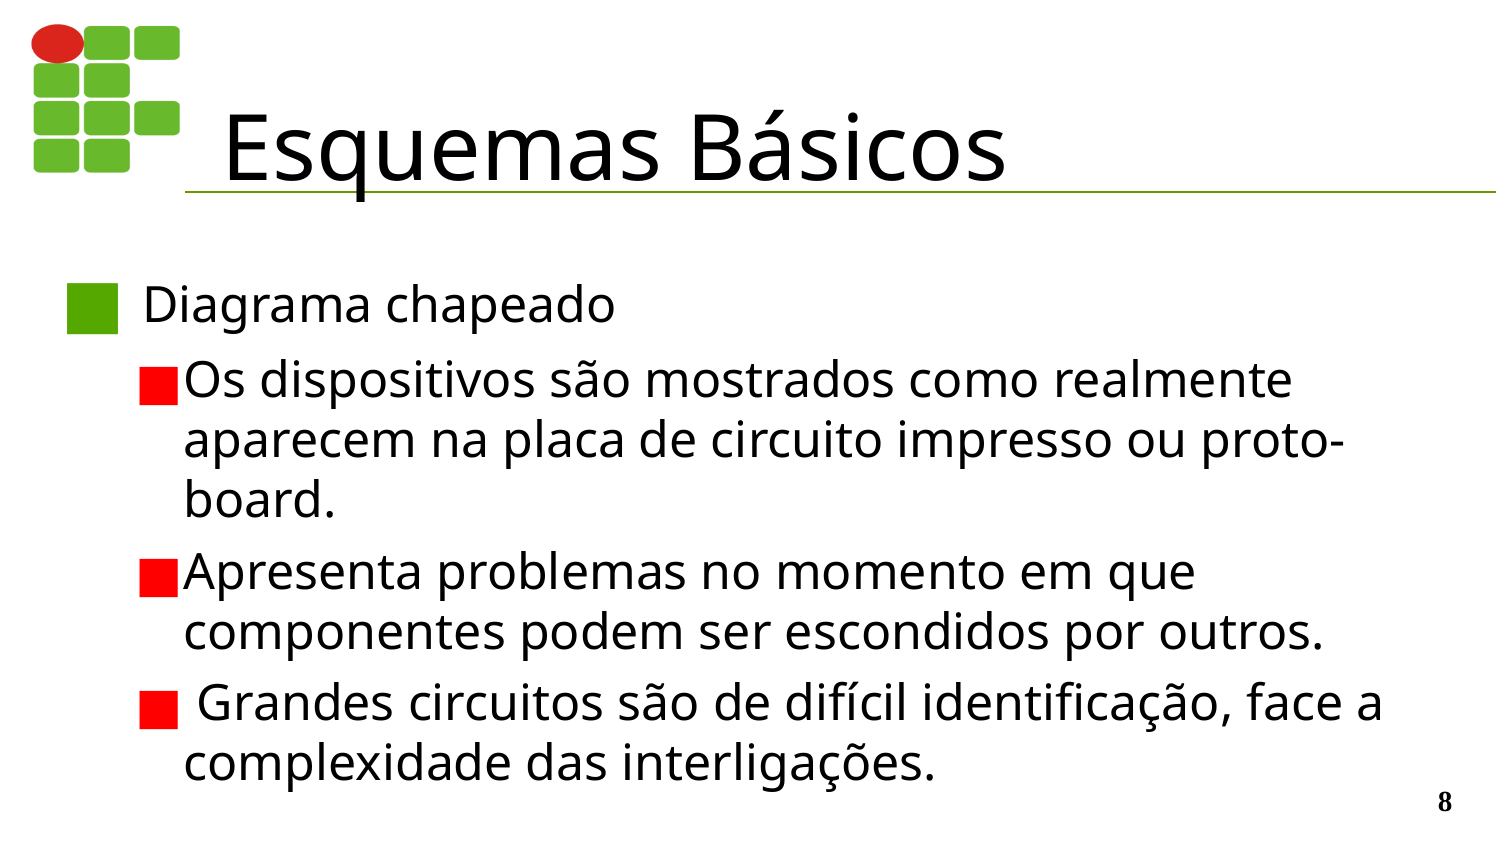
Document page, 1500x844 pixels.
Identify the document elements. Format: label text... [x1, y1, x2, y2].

list Diagrama chapeado Os dispositivos são mostrados como realmente aparecem na placa de circuito impresso ou proto-board. Apresenta problemas no momento em que componentes podem ser escondidos por outros. Grandes circuitos são de difícil identificação, face a complexidade das interligações. [46, 248, 1469, 774]
title Esquemas Básicos [206, 26, 1468, 207]
text_box ‹#› [1155, 774, 1468, 825]
picture [29, 23, 182, 174]
